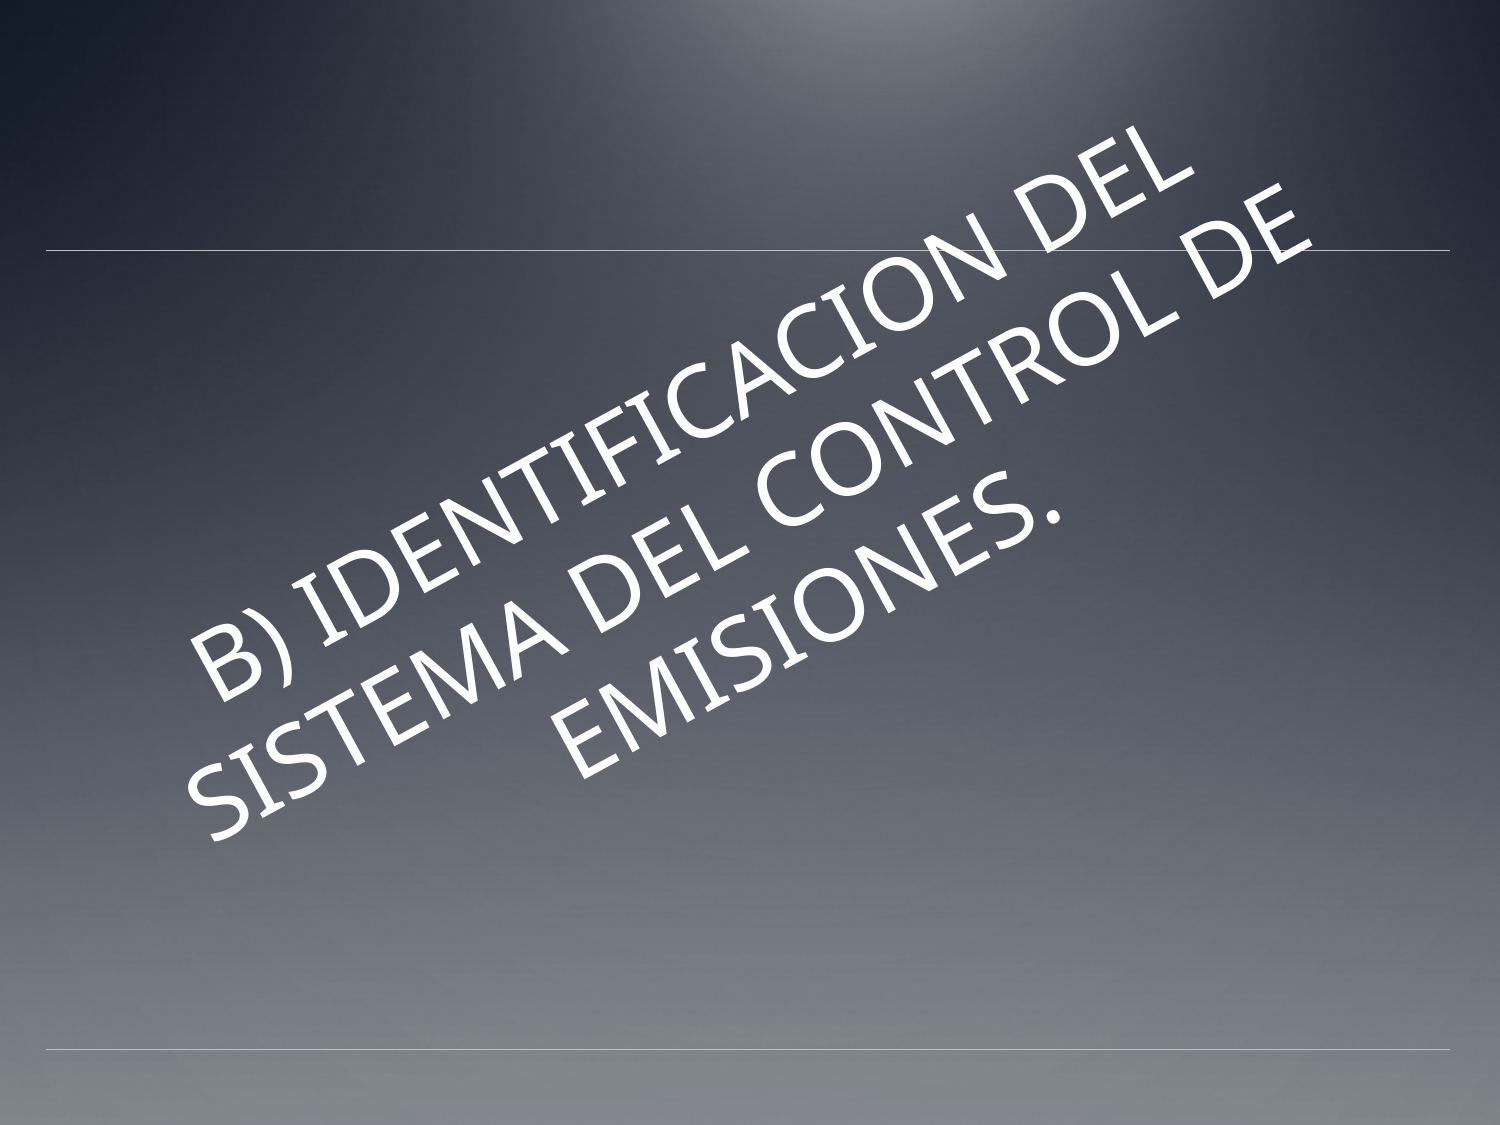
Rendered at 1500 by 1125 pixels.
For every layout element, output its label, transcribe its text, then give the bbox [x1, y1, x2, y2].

title B) IDENTIFICACION DEL SISTEMA DEL CONTROL DE EMISIONES. [51, 0, 1428, 998]
